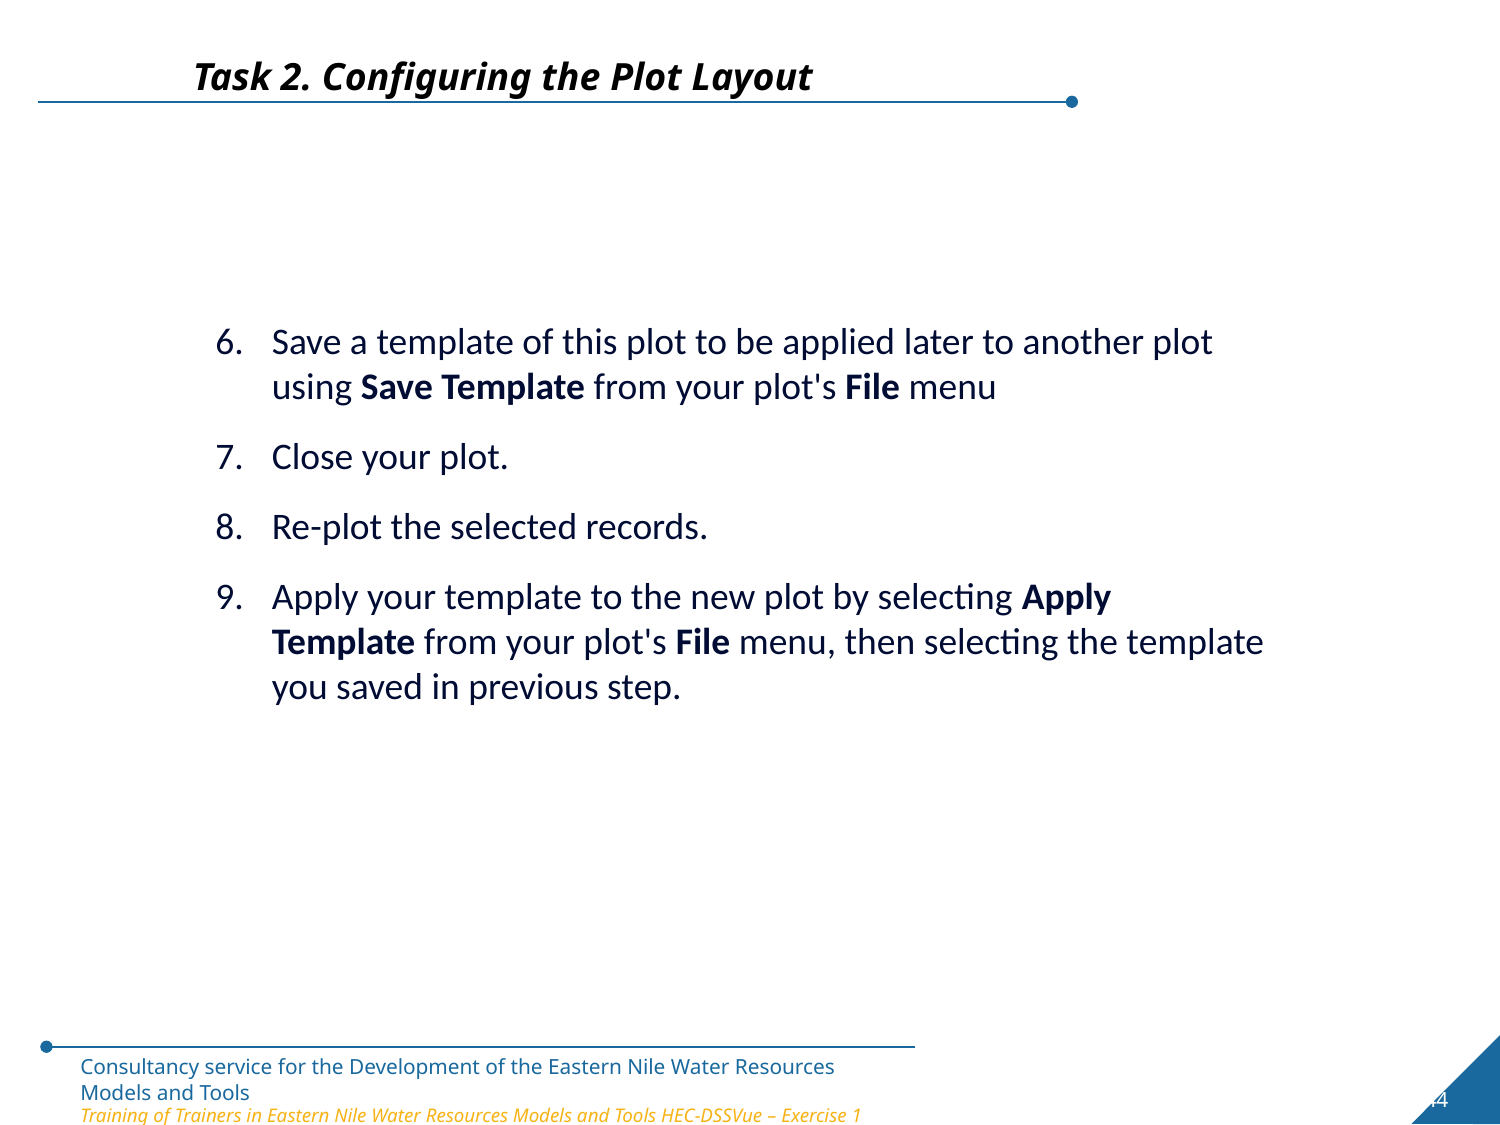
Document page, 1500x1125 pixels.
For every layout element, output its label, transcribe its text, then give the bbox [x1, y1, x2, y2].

list Save a template of this plot to be applied later to another plot using Save Template from your plot's File menu Close your plot. Re-plot the selected records. Apply your template to the new plot by selecting Apply Template from your plot's File menu, then selecting the template you saved in previous step. [200, 309, 1300, 1125]
text_box Task 2. Configuring the Plot Layout [178, 22, 1468, 106]
